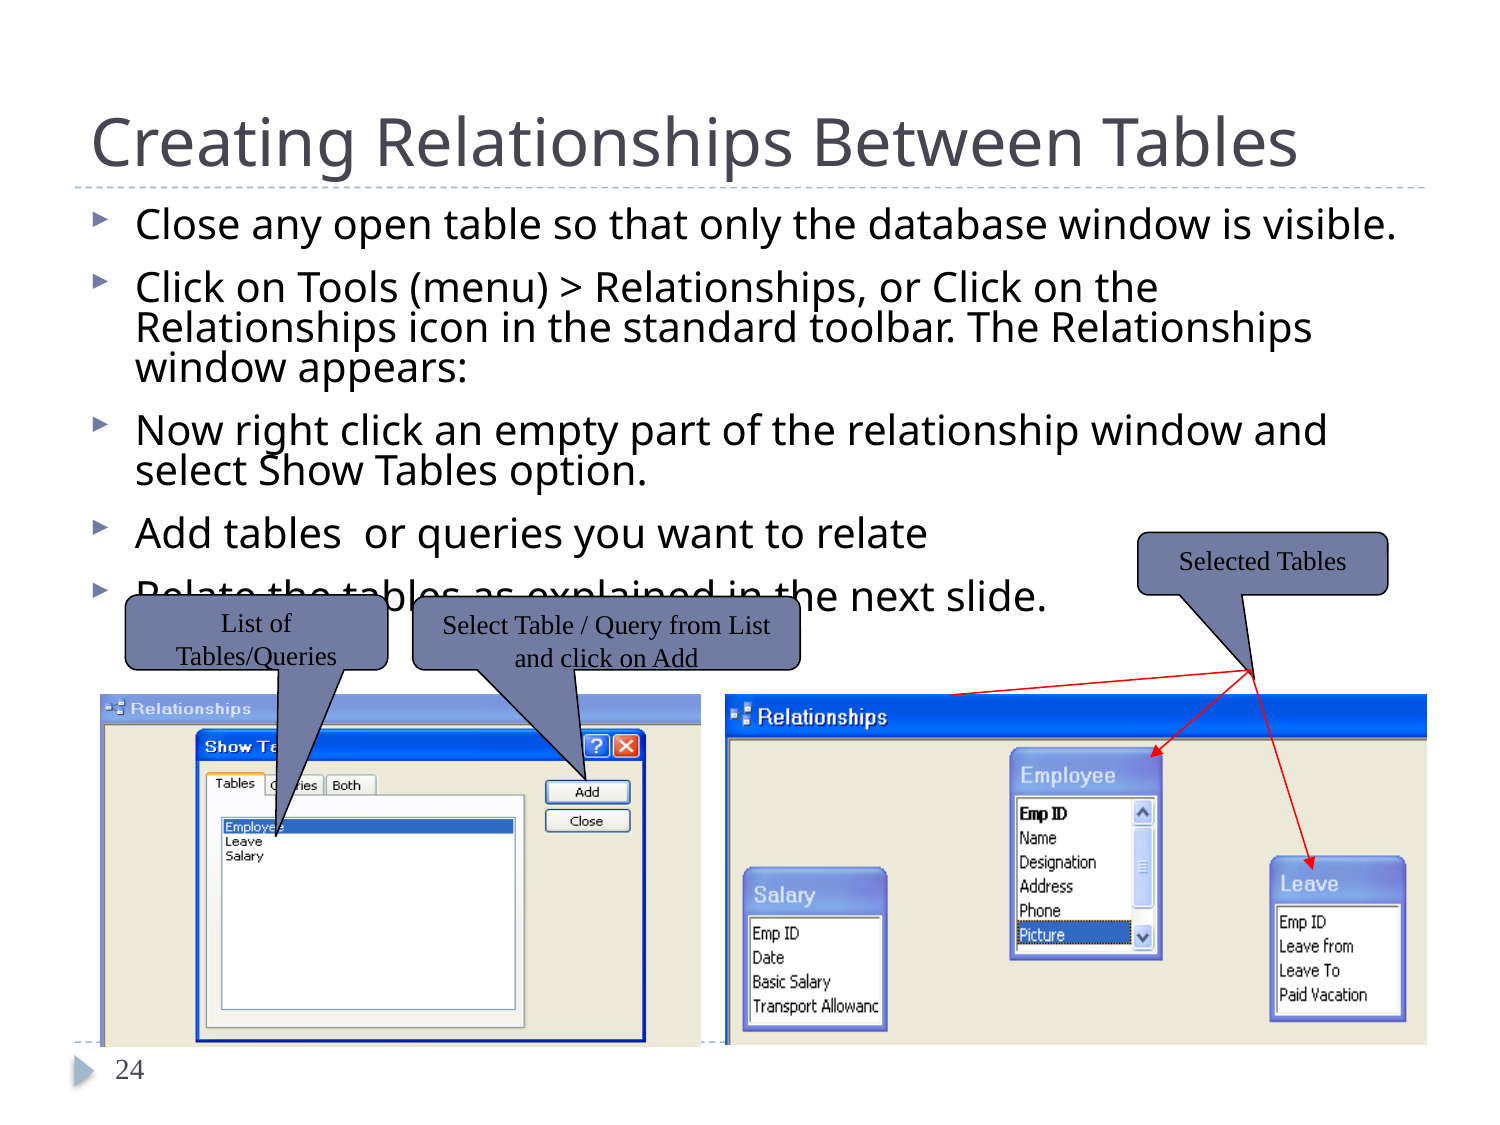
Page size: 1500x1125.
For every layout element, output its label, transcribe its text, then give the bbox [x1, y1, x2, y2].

title Creating Relationships Between Tables [74, 24, 1426, 188]
list Close any open table so that only the database window is visible. Click on Tools (menu) > Relationships, or Click on the Relationships icon in the standard toolbar. The Relationships window appears: Now right click an empty part of the relationship window and select Show Tables option. Add tables or queries you want to relate Relate the tables as explained in the next slide. [74, 199, 1426, 1011]
slide_number 24 [100, 1058, 426, 1103]
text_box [100, 532, 1428, 1048]
